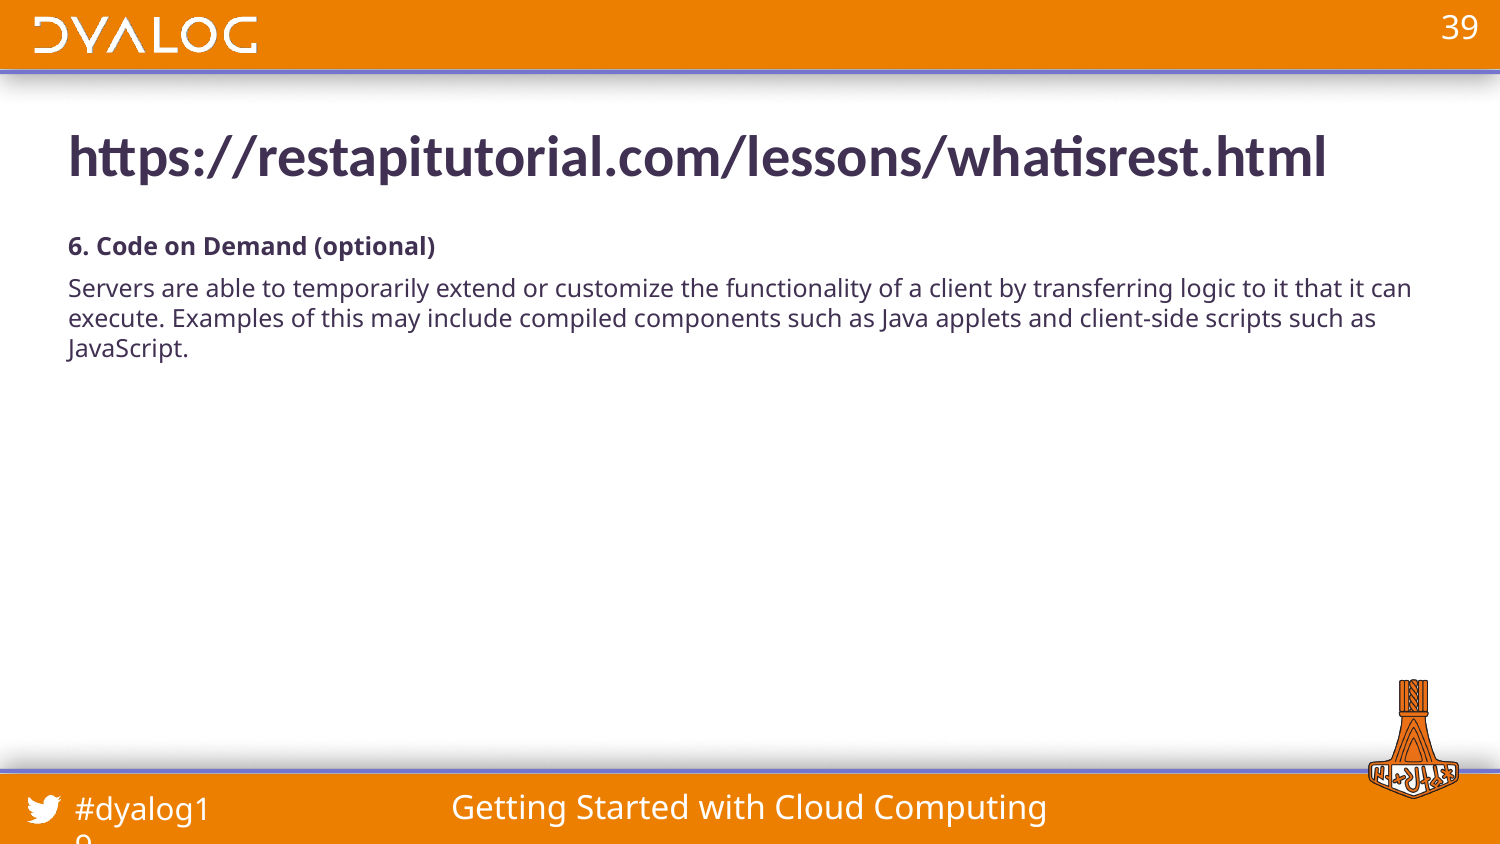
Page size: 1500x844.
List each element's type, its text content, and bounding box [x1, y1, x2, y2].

title https://restapitutorial.com/lessons/whatisrest.html [53, 104, 1444, 202]
list 6. Code on Demand (optional) Servers are able to temporarily extend or customize the functionality of a client by transferring logic to it that it can execute. Examples of this may include compiled components such as Java applets and client-side scripts such as JavaScript. [53, 222, 1444, 740]
picture [0, 679, 1500, 844]
picture [0, 0, 1500, 108]
